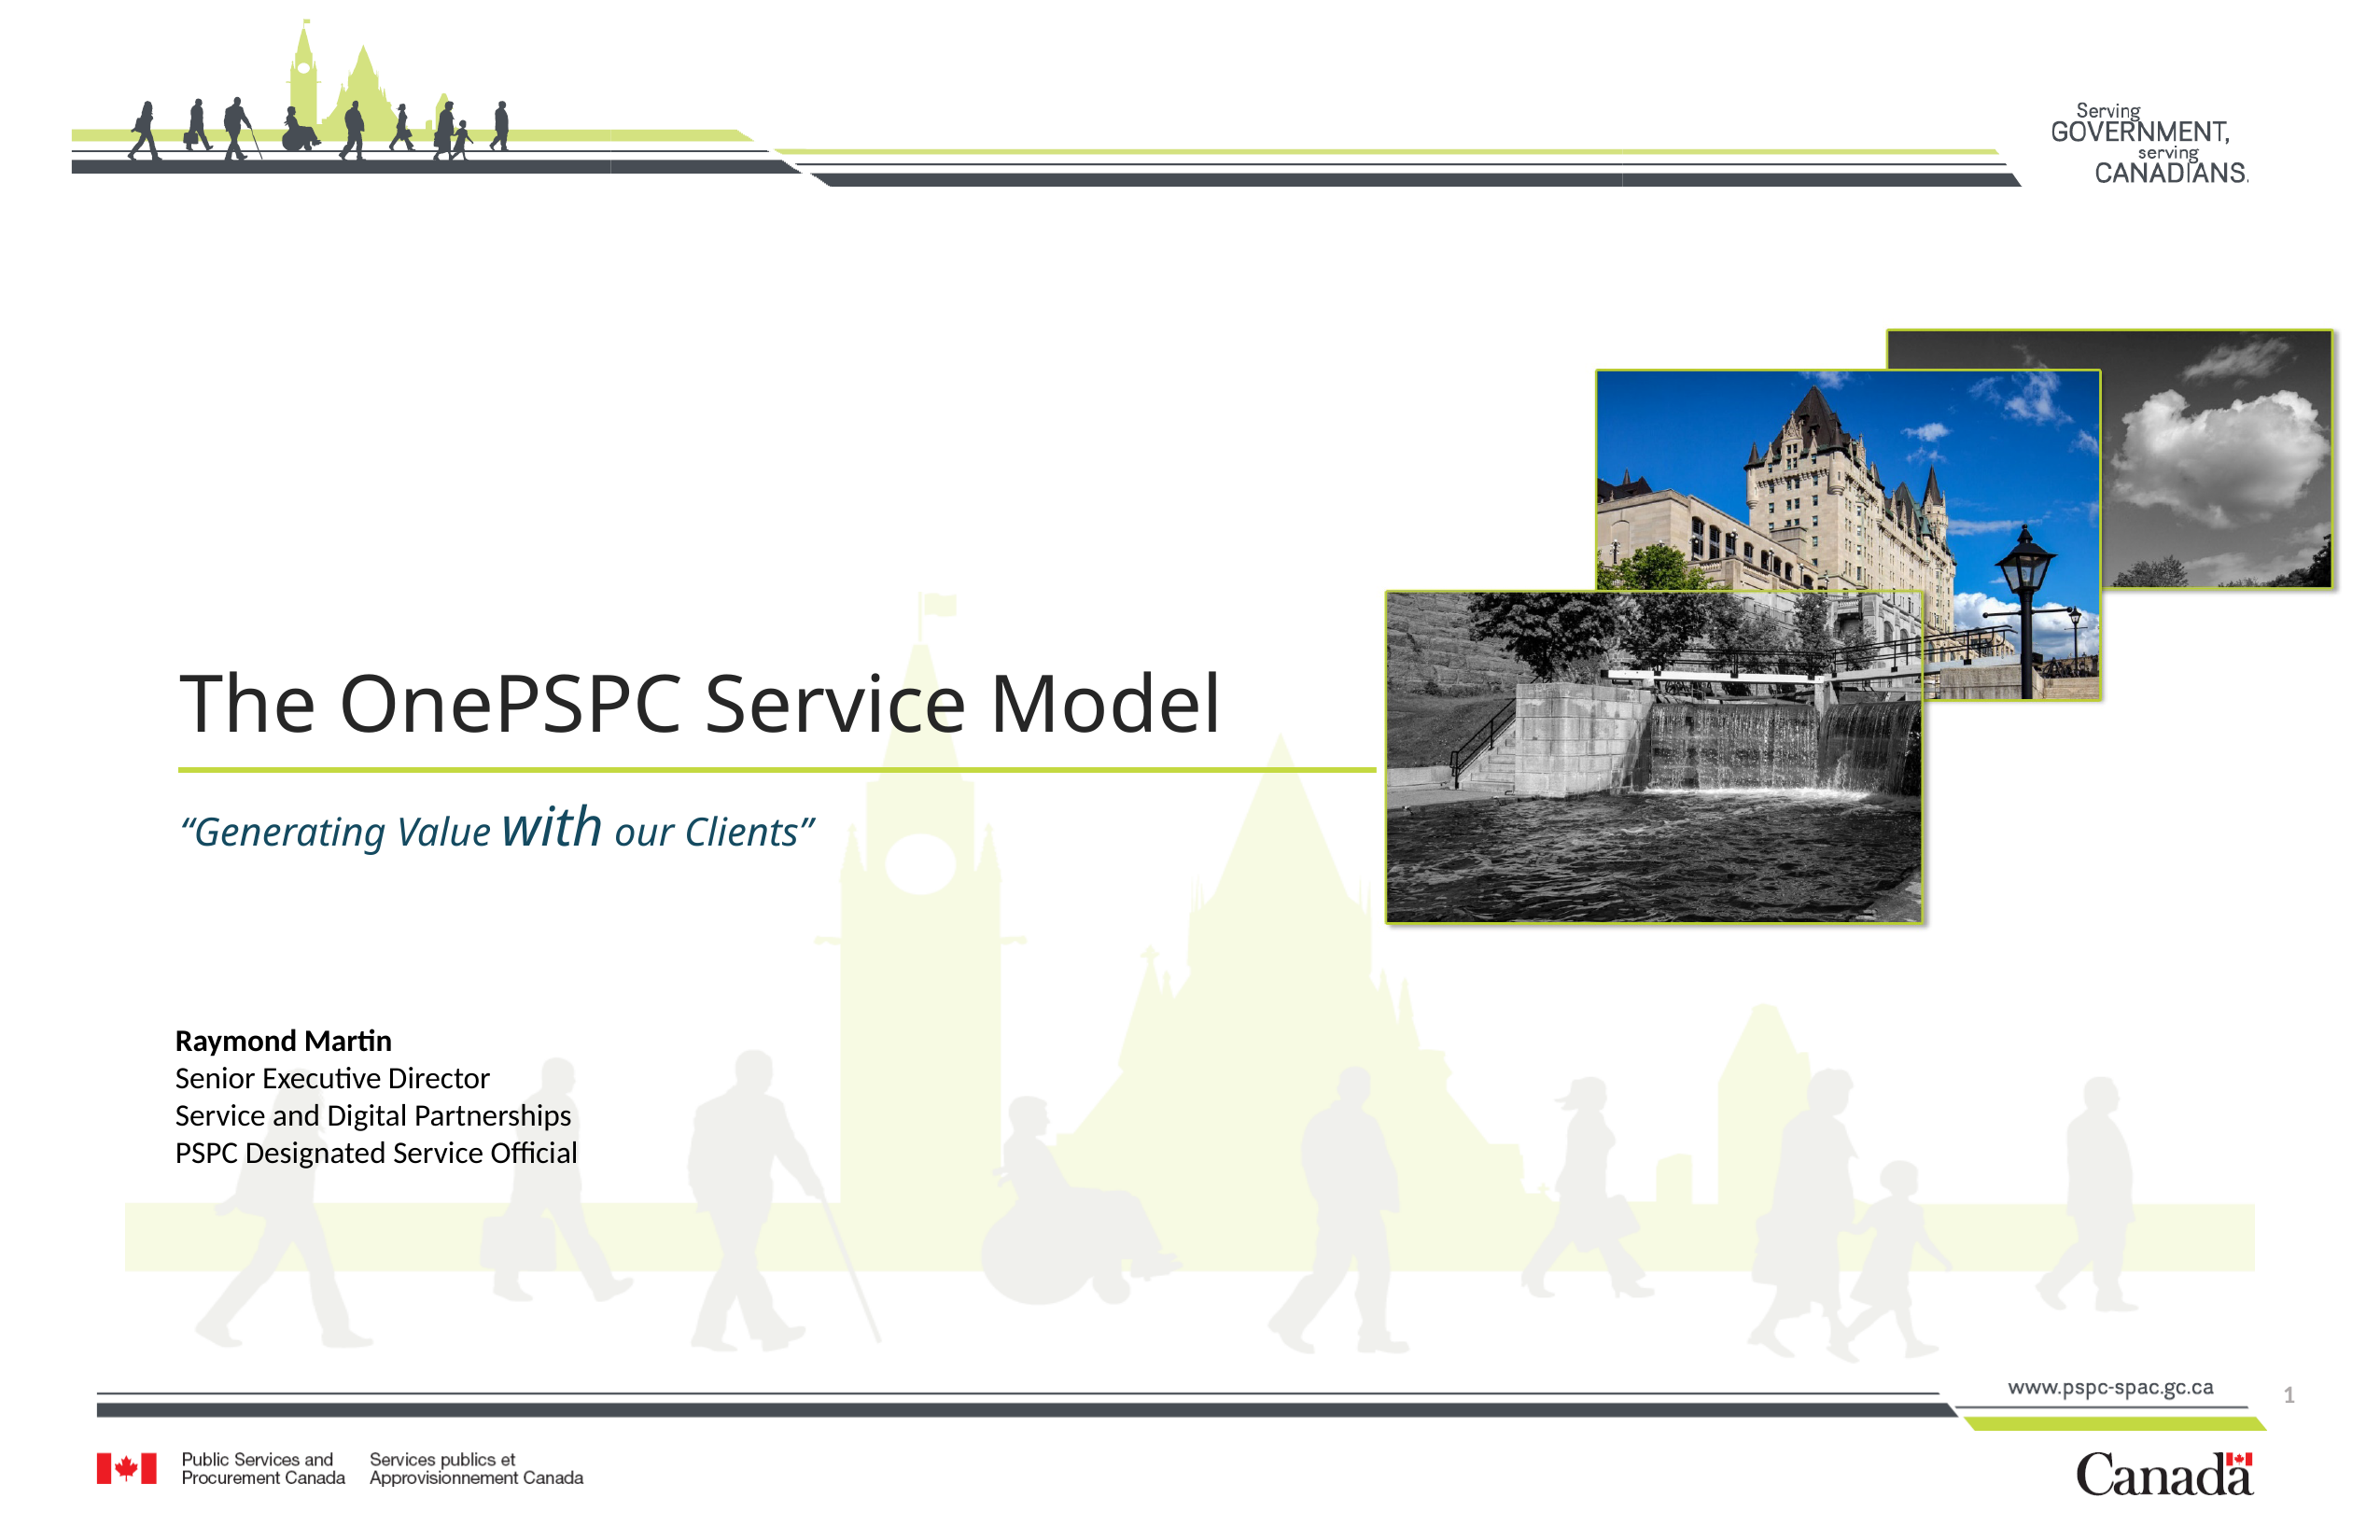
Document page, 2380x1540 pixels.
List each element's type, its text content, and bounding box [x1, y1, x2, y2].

picture [96, 1382, 2267, 1431]
picture [2026, 1452, 2255, 1498]
picture [125, 318, 2354, 1364]
title The OnePSPC Service Model [165, 595, 1376, 819]
text_box Raymond Martin Senior Executive Director Service and Digital Partnerships PSPC Designated Service Official [165, 1015, 609, 1190]
picture [71, 19, 2249, 187]
picture [96, 1441, 624, 1487]
subtitle “Generating Value with our Clients” [165, 819, 913, 868]
